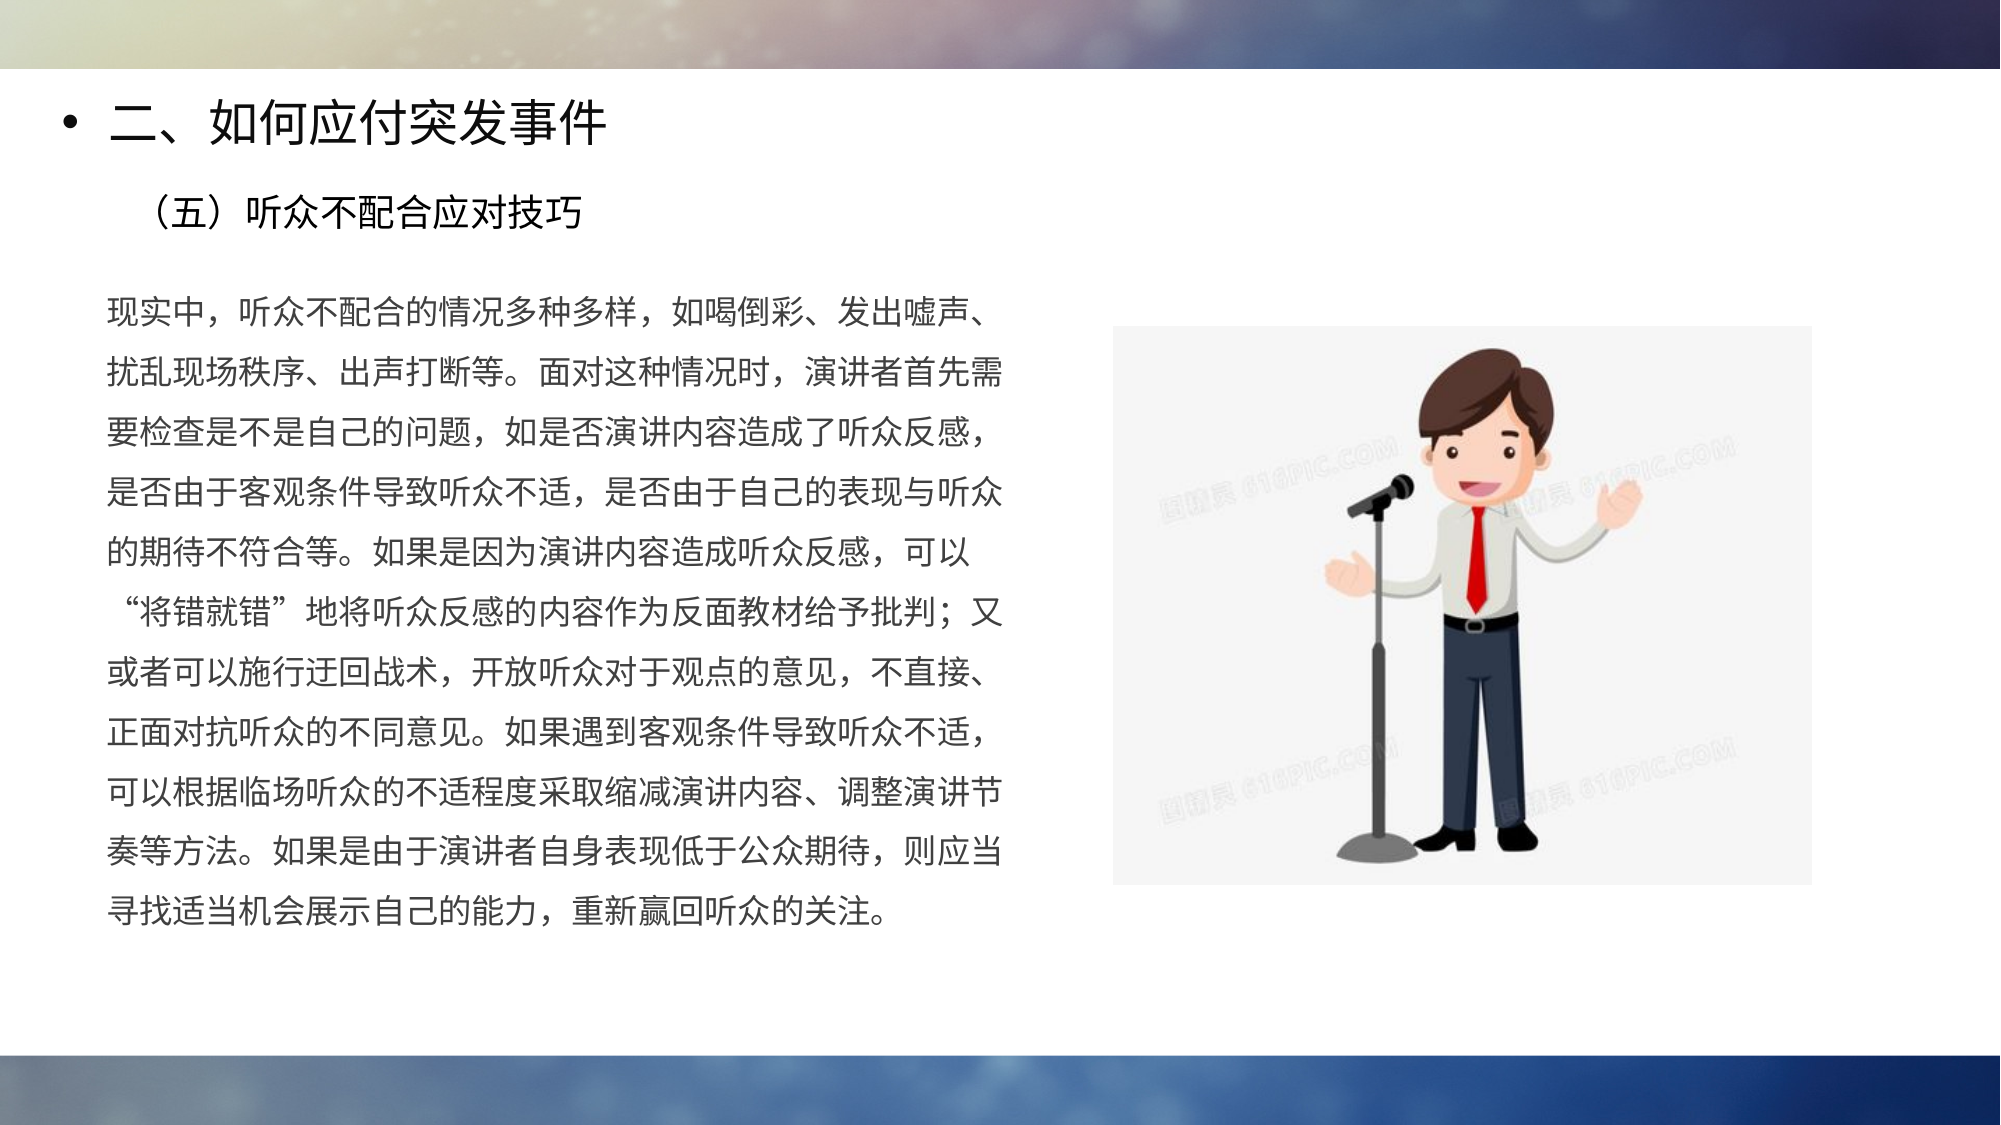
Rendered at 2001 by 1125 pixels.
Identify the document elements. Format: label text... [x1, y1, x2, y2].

text_box （五）听众不配合应对技巧 [117, 181, 598, 242]
picture [0, 0, 2000, 69]
text_box 现实中，听众不配合的情况多种多样，如喝倒彩、发出嘘声、扰乱现场秩序、出声打断等。面对这种情况时，演讲者首先需要检查是不是自己的问题，如是否演讲内容造成了听众反感，是否由于客观条件导致听众不适，是否由于自己的表现与听众的期待不符合等。如果是因为演讲内容造成听众反感，可以“将错就错”地将听众反感的内容作为反面教材给予批判；又或者可以施行迂回战术，开放听众对于观点的意见，不直接、正面对抗听众的不同意见。如果遇到客观条件导致听众不适，可以根据临场听众的不适程度采取缩减演讲内容、调整演讲节奏等方法。如果是由于演讲者自身表现低于公众期待，则应当寻找适当机会展示自己的能力，重新赢回听众的关注。 [91, 264, 1050, 938]
picture [1112, 326, 1812, 885]
text_box 二、如何应付突发事件 [46, 84, 925, 160]
picture [0, 1056, 2000, 1125]
